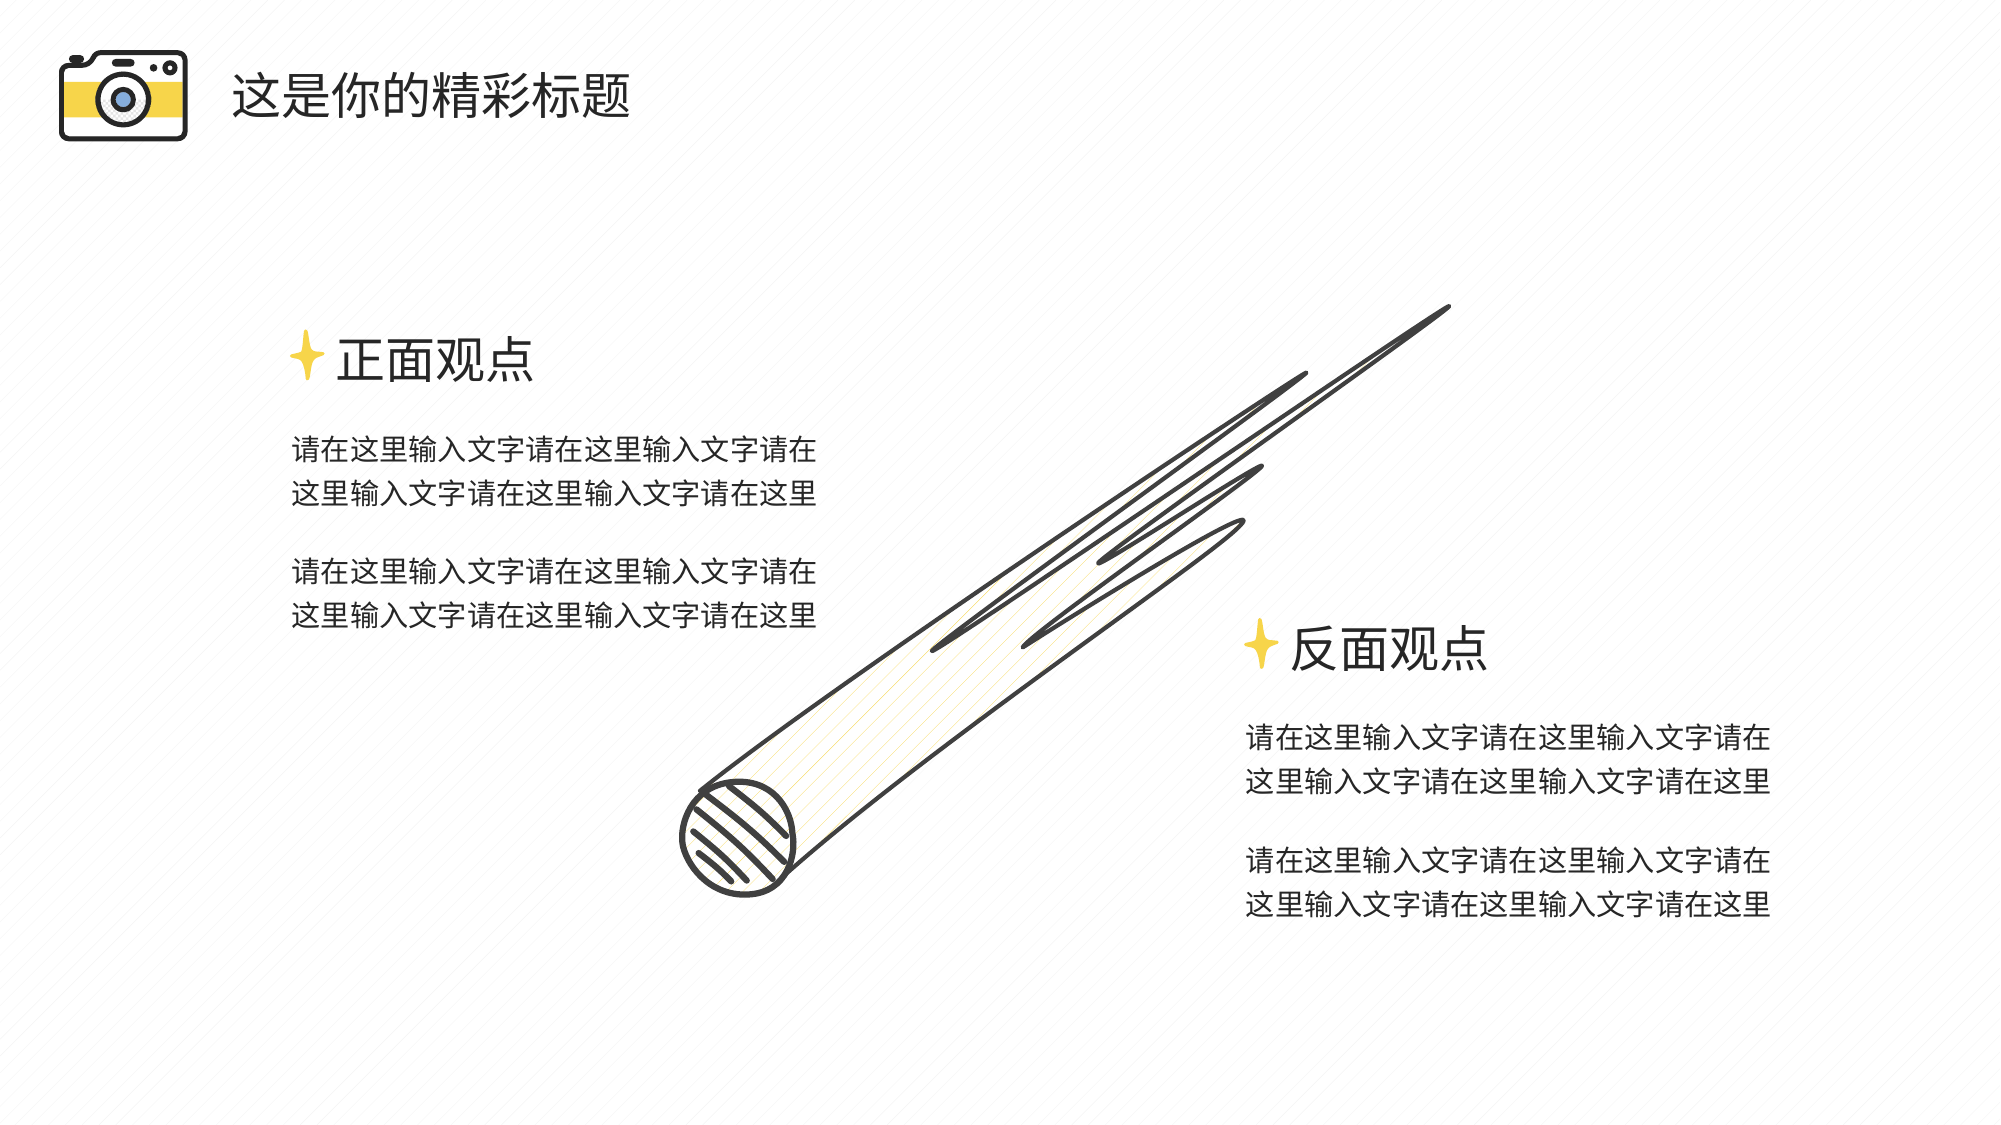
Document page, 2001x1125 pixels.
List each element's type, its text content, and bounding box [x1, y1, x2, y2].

text_box 请在这里输入文字请在这里输入文字请在这里输入文字请在这里输入文字请在这里 [1231, 826, 1798, 929]
text_box 正面观点 [320, 321, 551, 397]
picture [59, 49, 189, 141]
text_box 请在这里输入文字请在这里输入文字请在这里输入文字请在这里输入文字请在这里 [1426, 703, 1798, 806]
text_box 反面观点 [1426, 610, 1505, 685]
text_box 请在这里输入文字请在这里输入文字请在这里输入文字请在这里输入文字请在这里 [276, 537, 682, 640]
text_box 请在这里输入文字请在这里输入文字请在这里输入文字请在这里输入文字请在这里 [276, 415, 682, 518]
text_box 这是你的精彩标题 [217, 57, 689, 133]
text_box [682, 277, 1426, 908]
text_box [290, 330, 324, 380]
